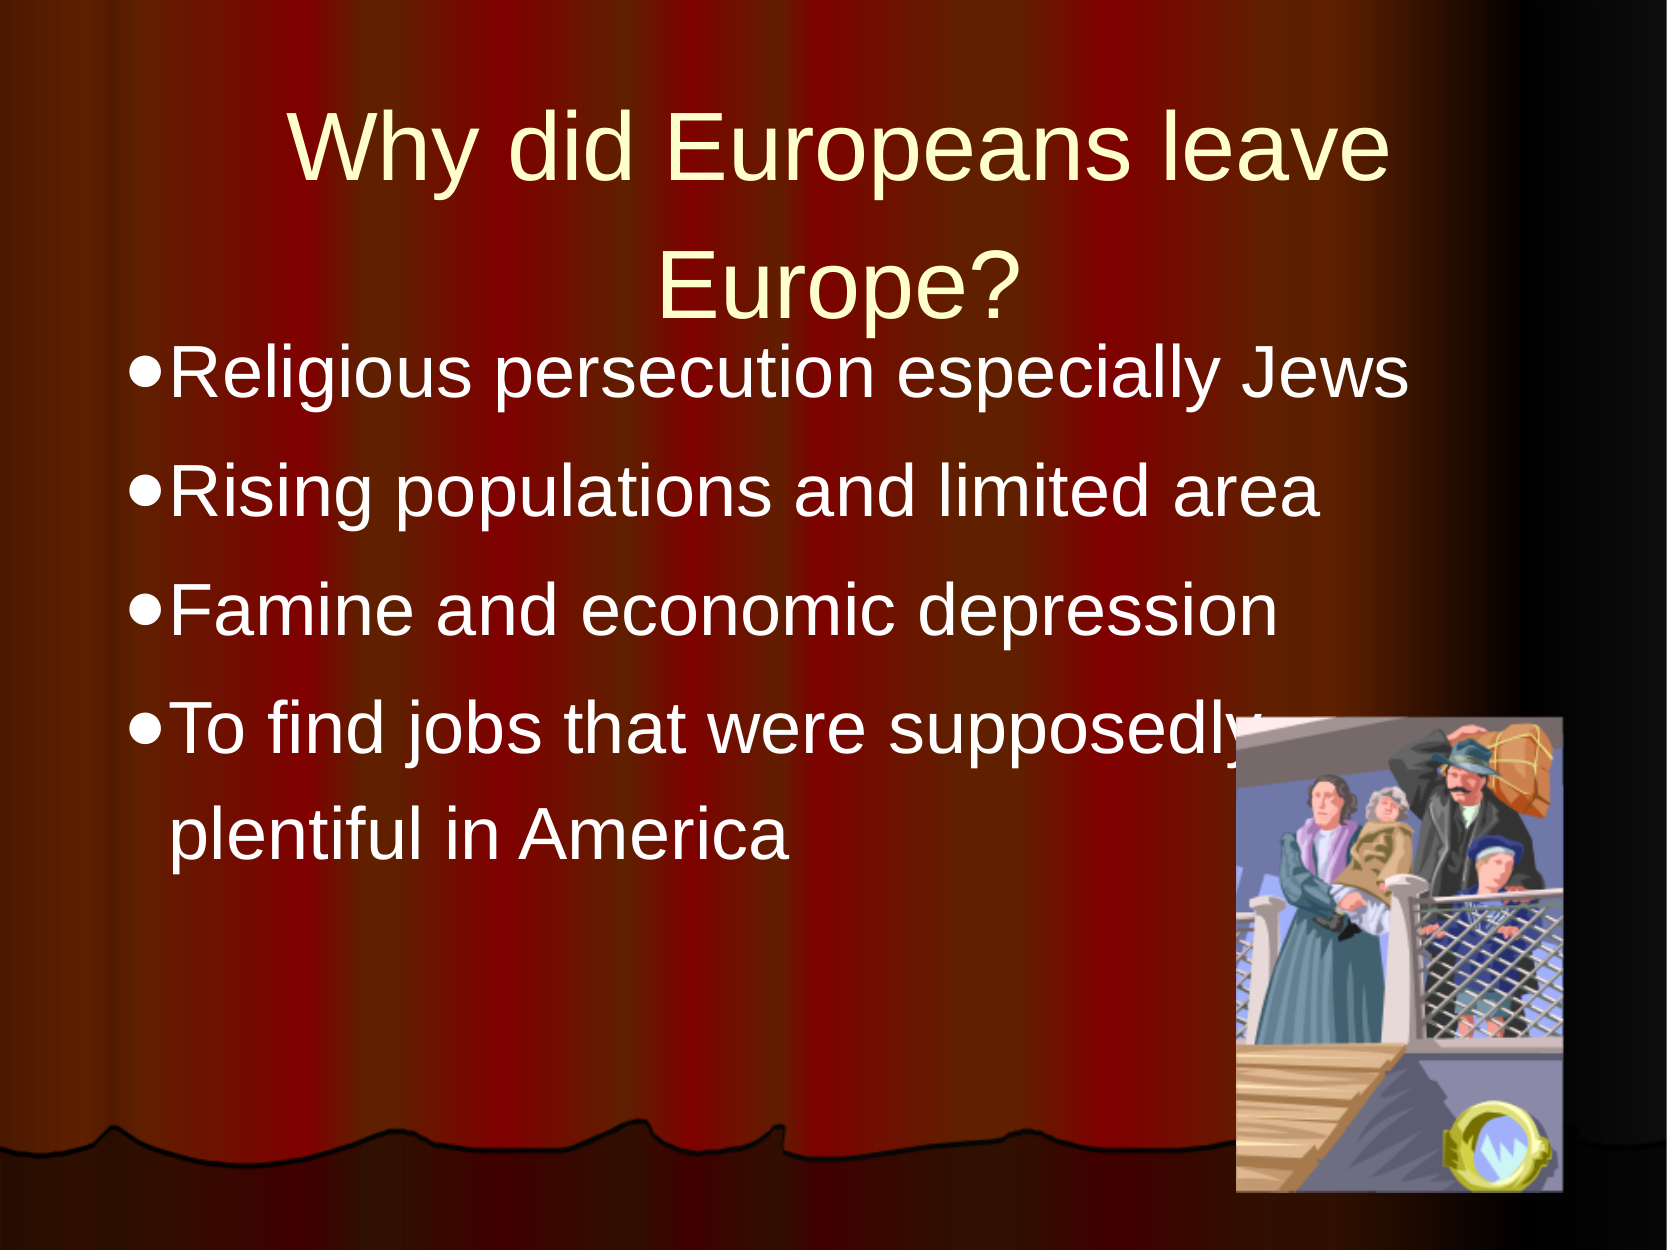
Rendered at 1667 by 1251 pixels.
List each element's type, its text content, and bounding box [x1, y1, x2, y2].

title Why did Europeans leave Europe? [100, 59, 1579, 340]
picture [0, 0, 1667, 1250]
text_box Religious persecution especially Jews Rising populations and limited area Famine and economic depression To find jobs that were supposedly plentiful in America [100, 300, 1538, 1122]
